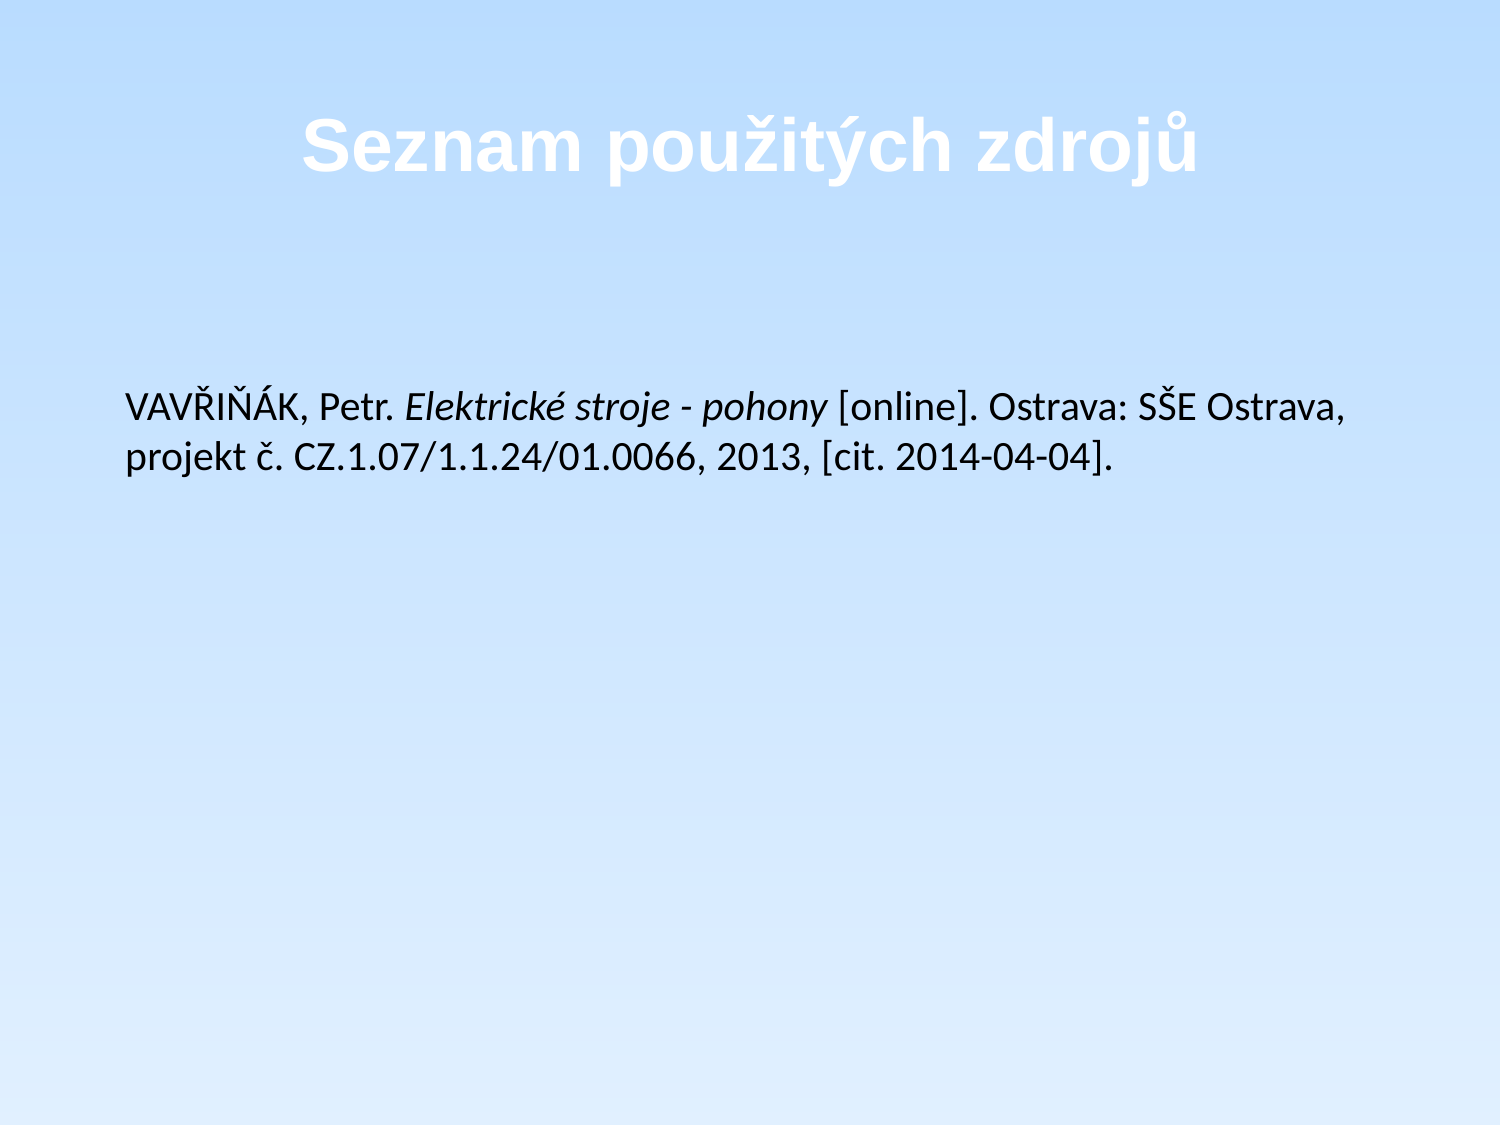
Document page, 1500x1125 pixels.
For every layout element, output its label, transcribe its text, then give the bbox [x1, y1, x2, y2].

title Seznam použitých zdrojů [0, 0, 1500, 286]
text_box VAVŘIŇÁK, Petr. Elektrické stroje - pohony [online]. Ostrava: SŠE Ostrava, projekt č. CZ.1.07/1.1.24/01.0066, 2013, [cit. 2014-04-04]. [110, 371, 1369, 487]
